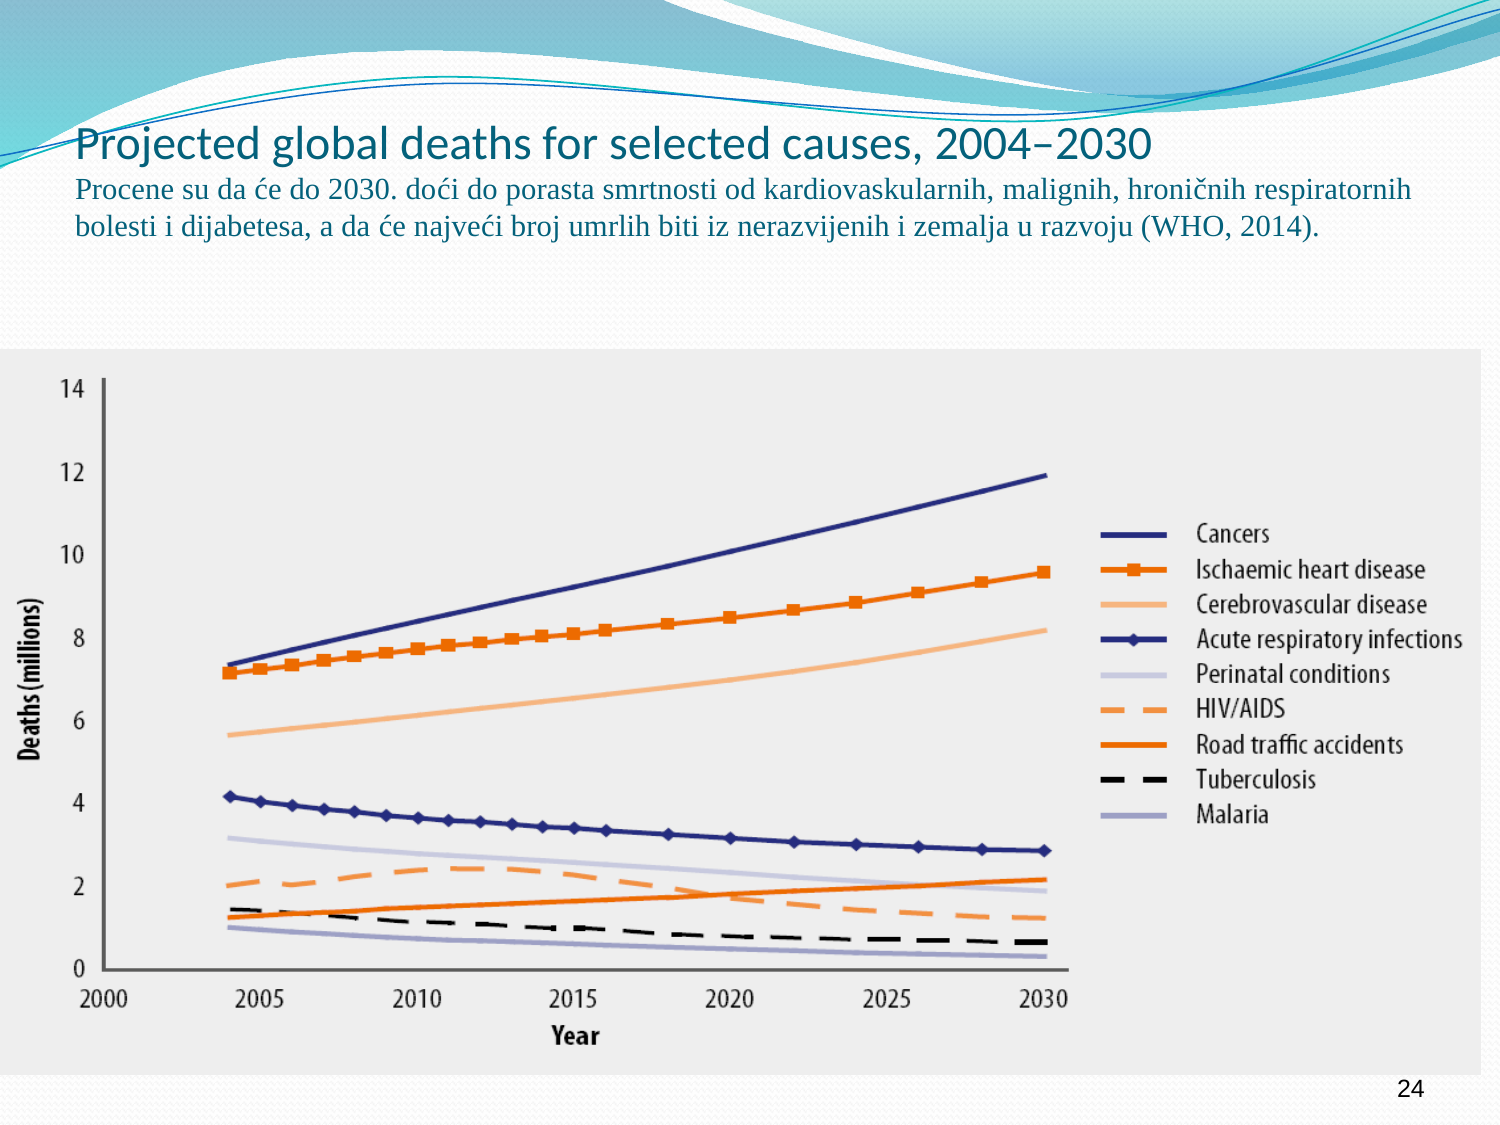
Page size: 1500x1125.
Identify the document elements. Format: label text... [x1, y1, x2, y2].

picture [0, 349, 1481, 1076]
title Projected global deaths for selected causes, 2004–2030 Procene su da će do 2030. doći do porasta smrtnosti od kardiovaskularnih, malignih, hroničnih respiratornih bolesti i dijabetesa, a da će najveći broj umrlih biti iz nerazvijenih i zemalja u razvoju (WHO, 2014). [75, 45, 1425, 300]
slide_number 24 [1299, 1089, 1425, 1103]
